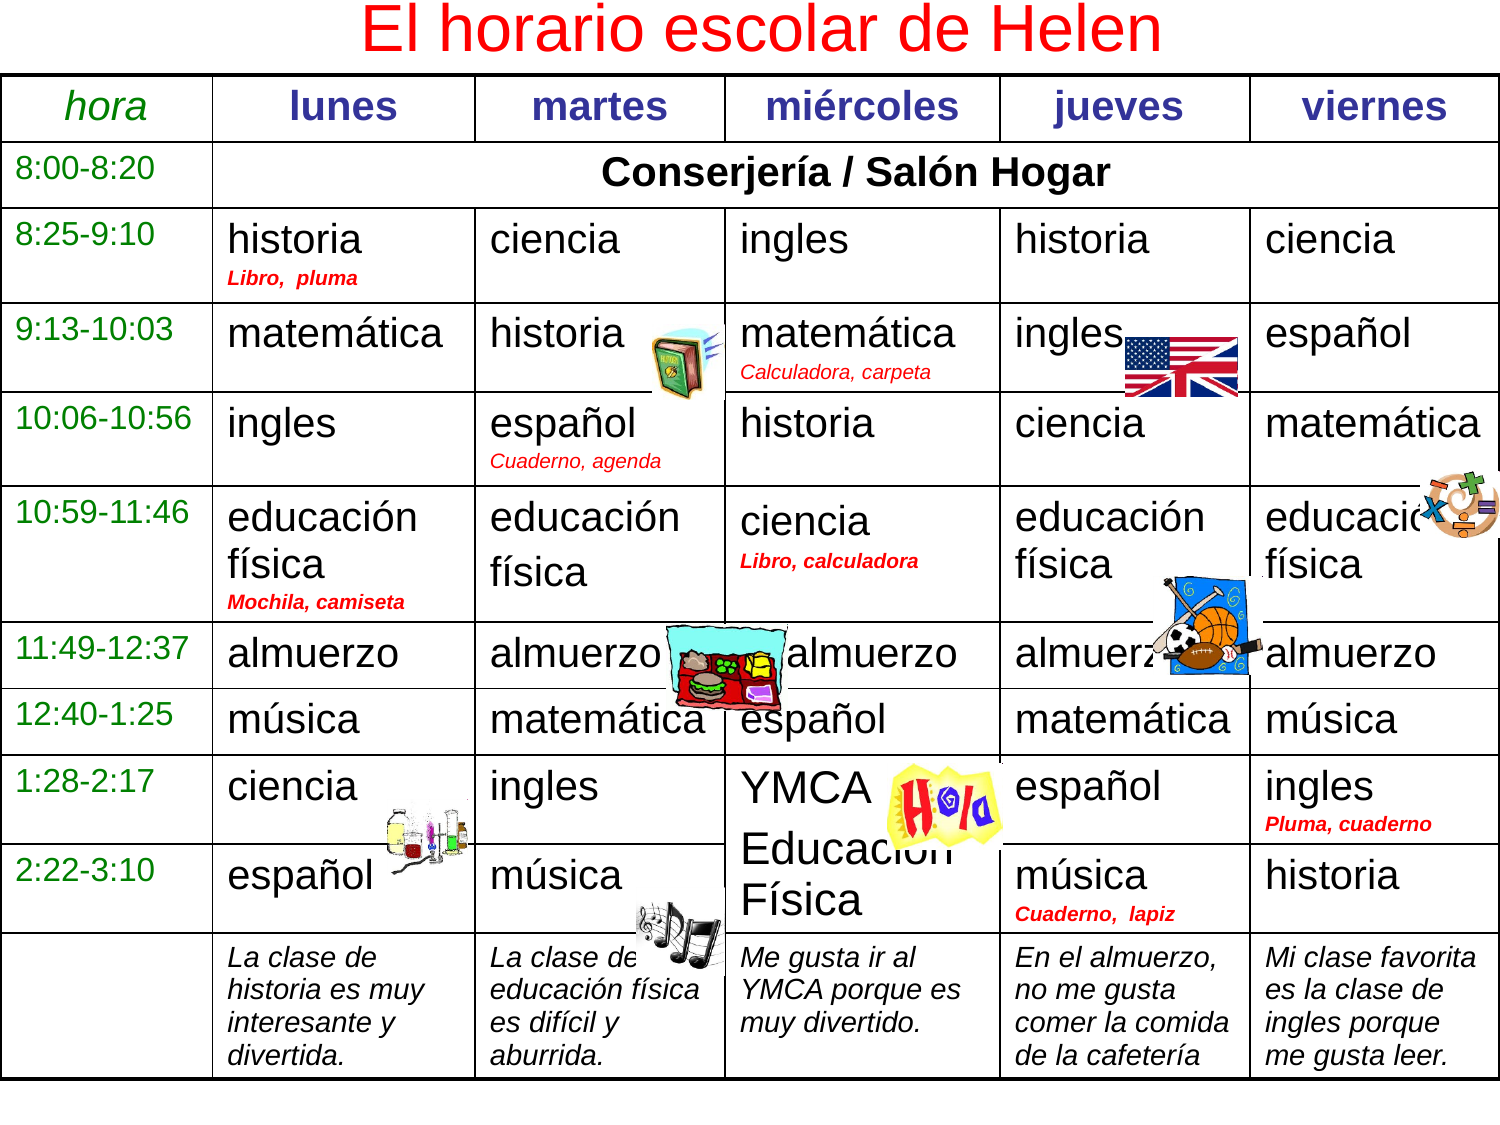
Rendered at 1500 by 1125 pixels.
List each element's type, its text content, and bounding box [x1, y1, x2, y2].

table_cell ingles Pluma, cuaderno [1251, 756, 1498, 843]
table_cell almuerzo [1001, 623, 1249, 688]
picture [1420, 470, 1500, 538]
table_cell almuerzo [785, 623, 999, 688]
table_cell Conserjería / Salón Hogar [213, 143, 1498, 207]
table_cell música [476, 845, 724, 932]
table_cell español [1251, 304, 1498, 391]
table_cell música [213, 689, 474, 754]
table_cell matemática [213, 304, 474, 391]
table_cell 8:25-9:10 [2, 209, 212, 302]
table_header miércoles [726, 77, 999, 141]
table_cell [2, 934, 212, 1077]
table_header lunes [213, 77, 474, 141]
table_cell 10:06-10:56 [2, 393, 212, 485]
table_cell ciencia [1251, 209, 1498, 302]
table_cell español [213, 845, 474, 932]
table_cell español Cuaderno, agenda [476, 393, 724, 485]
table_header martes [476, 77, 724, 141]
table_cell En el almuerzo, no me gusta comer la comida de la cafetería [1001, 934, 1249, 1077]
table_cell educación física [1251, 487, 1498, 621]
table_cell ingles [476, 756, 724, 843]
table_cell almuerzo [476, 623, 667, 688]
table_cell educación física [1001, 487, 1249, 621]
table_cell 10:59-11:46 [2, 487, 212, 621]
table_cell ciencia [476, 209, 724, 302]
table_cell ingles [213, 393, 474, 485]
table_header viernes [1251, 77, 1498, 141]
picture [887, 763, 1003, 851]
table_cell almuerzo [1251, 623, 1498, 688]
table_cell historia [1251, 845, 1498, 932]
table_cell matemática [476, 689, 724, 754]
picture [1124, 337, 1238, 398]
table_cell historia [726, 393, 999, 485]
table_cell matemática [1001, 689, 1249, 754]
table_cell YMCA Educación Física [726, 756, 999, 932]
picture [387, 798, 468, 876]
table_cell 1:28-2:17 [2, 756, 212, 843]
table_cell español [726, 689, 999, 754]
table_cell historia [1001, 209, 1249, 302]
table_cell ingles [1001, 304, 1249, 391]
table_cell historia Libro, pluma [213, 209, 474, 302]
table_header jueves [1001, 77, 1249, 141]
table_cell matemática Calculadora, carpeta [726, 304, 999, 391]
picture [666, 624, 788, 711]
table_cell La clase de educación física es difícil y aburrida. [476, 934, 724, 1077]
table_cell ingles [726, 209, 999, 302]
table_cell educación física Mochila, camiseta [213, 487, 474, 621]
table_cell 8:00-8:20 [2, 143, 212, 207]
table_cell música [1251, 689, 1498, 754]
picture [1152, 576, 1263, 676]
table_cell ciencia Libro, calculadora [726, 487, 999, 621]
picture [651, 324, 726, 401]
table_cell 11:49-12:37 [2, 623, 212, 688]
table_cell español [1001, 756, 1249, 843]
table_cell ciencia [1001, 393, 1249, 485]
table_cell música Cuaderno, lapiz [1001, 845, 1249, 932]
table_cell La clase de historia es muy interesante y divertida. [213, 934, 474, 1077]
table_cell 12:40-1:25 [2, 689, 212, 754]
table_cell Mi clase favorita es la clase de ingles porque me gusta leer. [1251, 934, 1498, 1077]
table_header hora [2, 77, 212, 141]
table_cell ciencia [213, 756, 474, 843]
title El horario escolar de Helen [87, 0, 1438, 73]
table_cell matemática [1251, 393, 1498, 485]
table_cell historia [476, 304, 724, 391]
table_cell Me gusta ir al YMCA porque es muy divertido. [726, 934, 999, 1077]
table_cell 2:22-3:10 [2, 845, 212, 932]
table_cell educación física [476, 487, 724, 621]
table_cell almuerzo [213, 623, 474, 688]
table_cell 9:13-10:03 [2, 304, 212, 391]
picture [636, 887, 726, 976]
